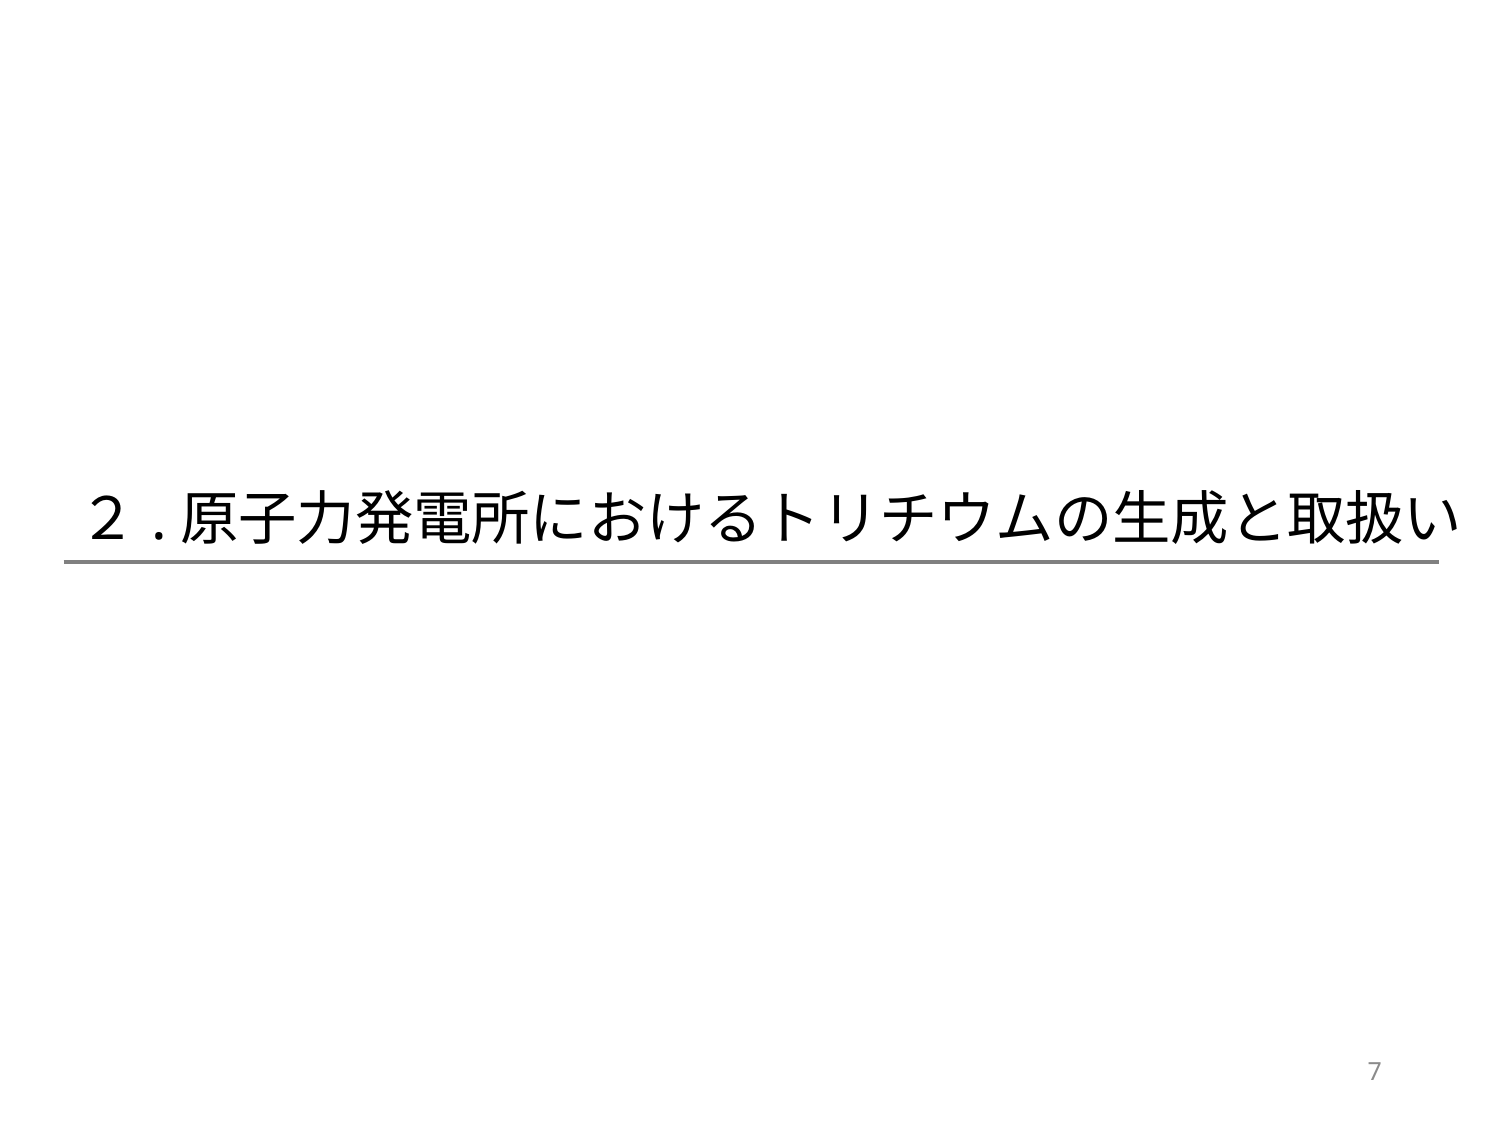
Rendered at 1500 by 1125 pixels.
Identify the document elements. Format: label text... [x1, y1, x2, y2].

slide_number 7 [1059, 1042, 1397, 1103]
title ２.原子力発電所におけるトリチウムの生成と取扱い [63, 442, 1500, 560]
